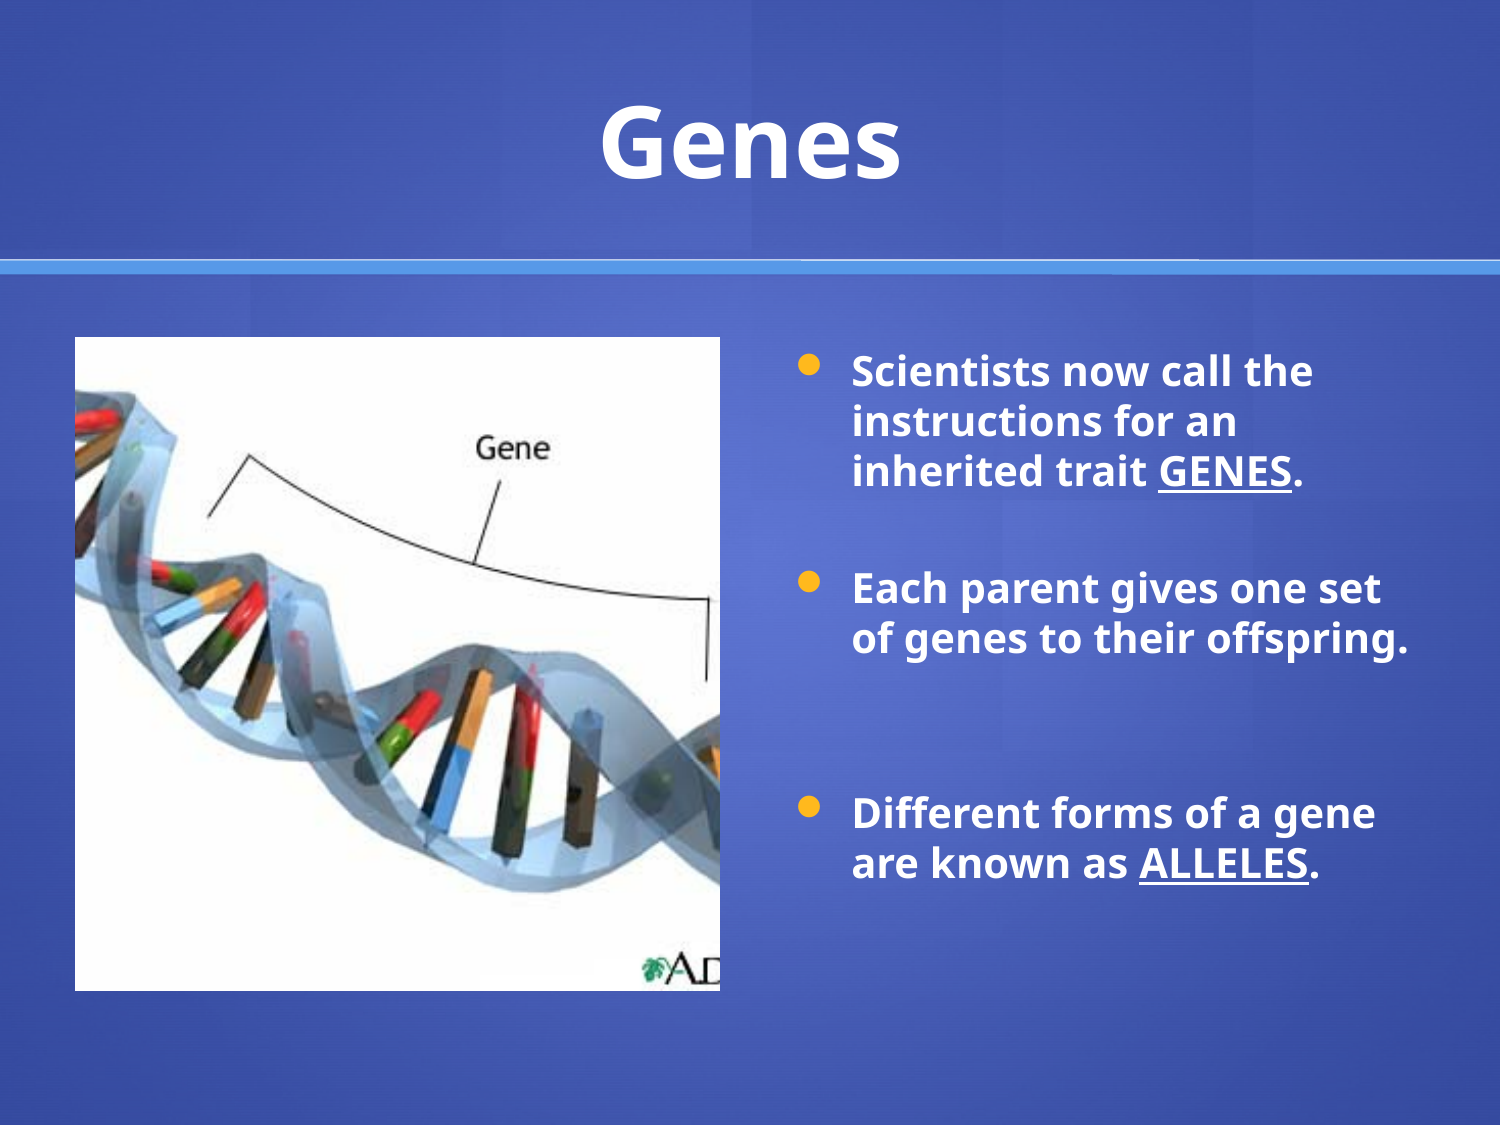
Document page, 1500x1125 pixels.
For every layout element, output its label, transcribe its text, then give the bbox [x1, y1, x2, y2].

title Genes [75, 45, 1425, 233]
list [73, 336, 721, 992]
list Scientists now call the instructions for an inherited trait GENES. Each parent gives one set of genes to their offspring. Different forms of a gene are known as ALLELES. [780, 337, 1425, 991]
